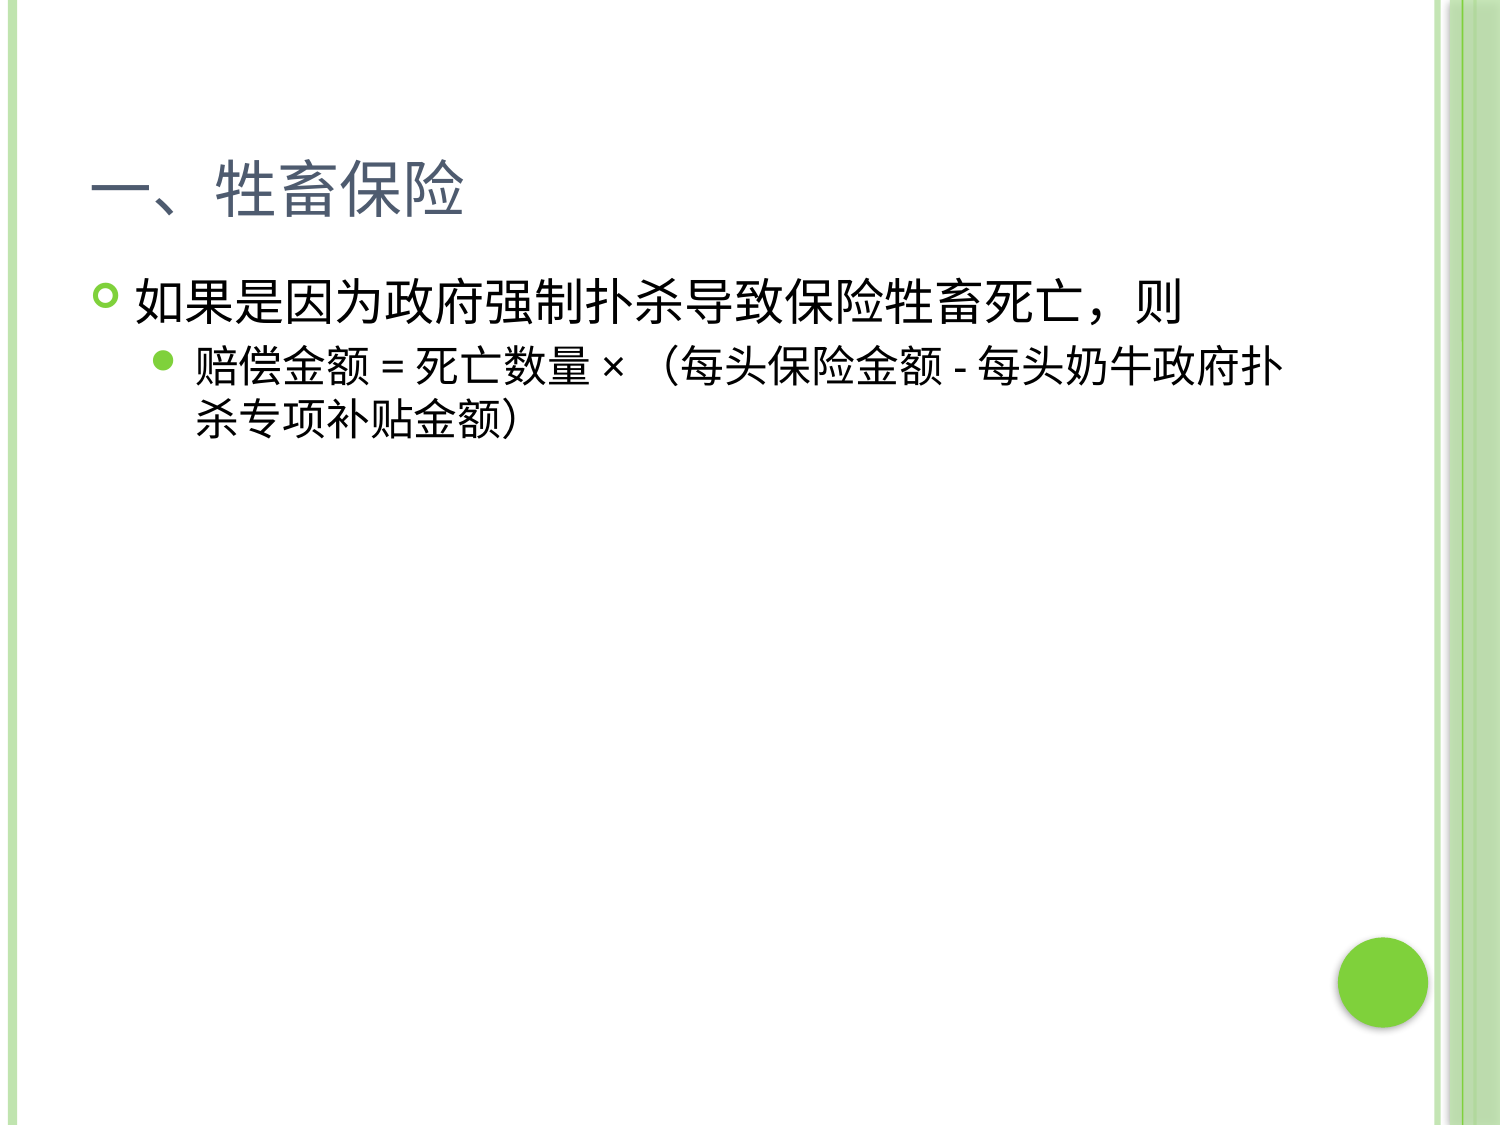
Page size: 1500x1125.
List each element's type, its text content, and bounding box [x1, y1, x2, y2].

list 如果是因为政府强制扑杀导致保险牲畜死亡，则 赔偿金额=死亡数量×（每头保险金额-每头奶牛政府扑杀专项补贴金额） [74, 262, 1301, 1063]
title 一、牲畜保险 [75, 45, 1300, 233]
